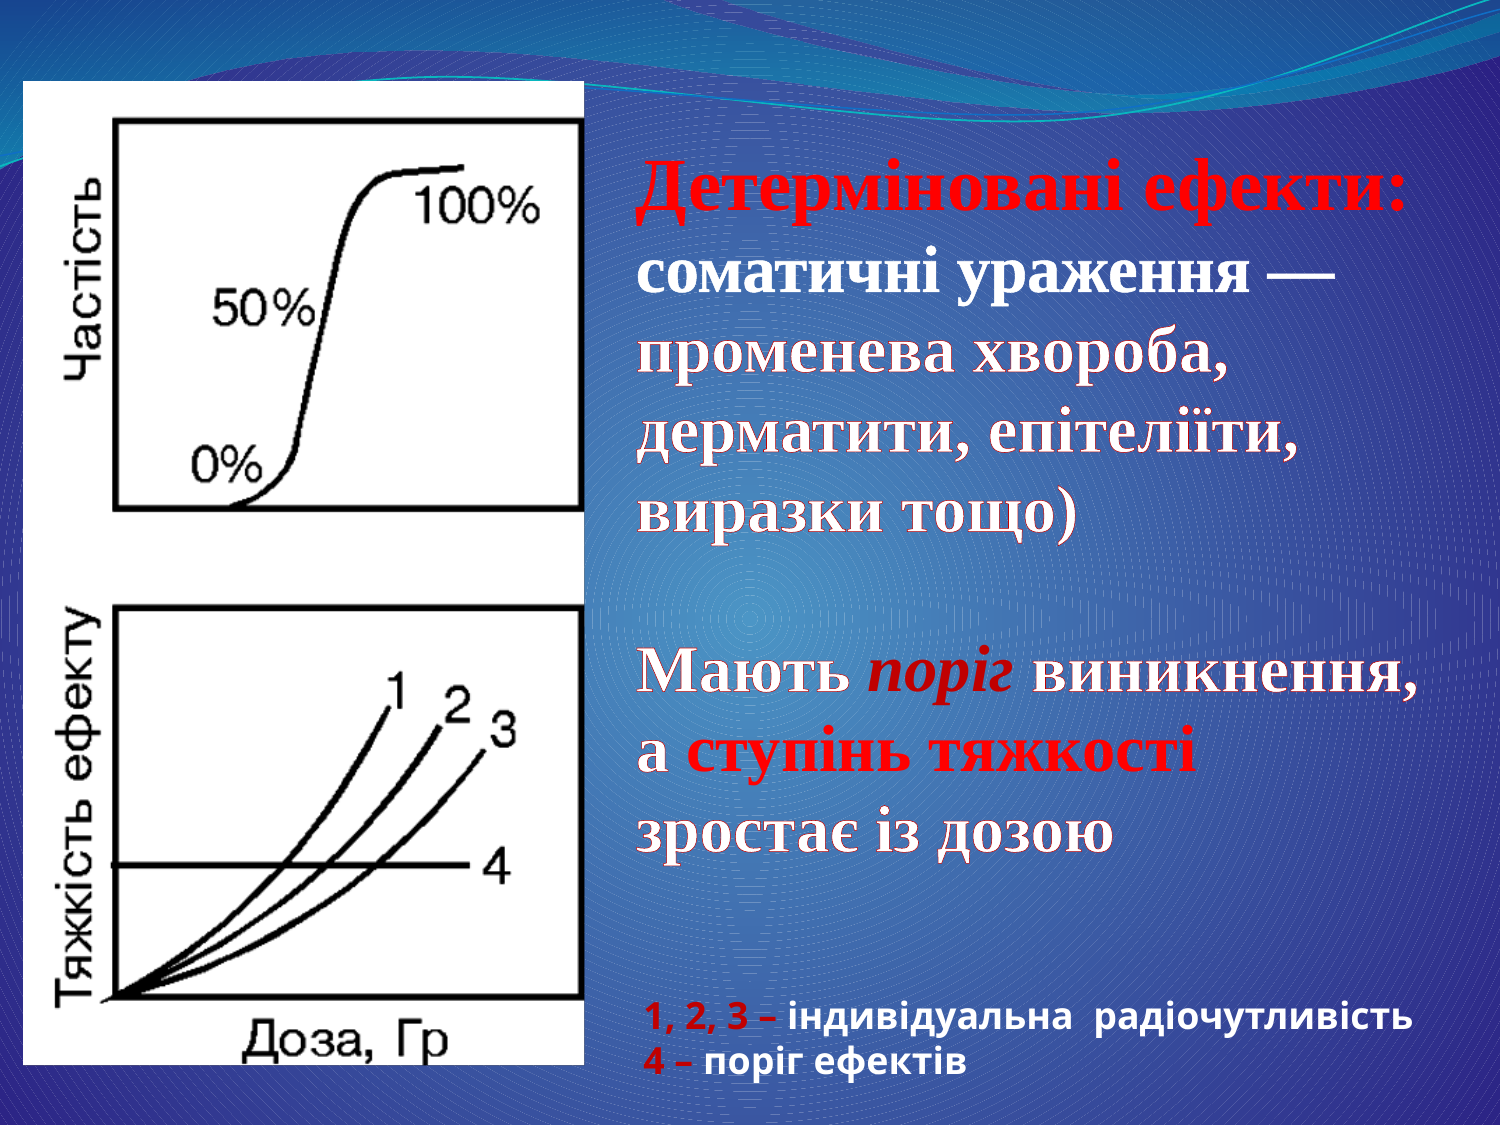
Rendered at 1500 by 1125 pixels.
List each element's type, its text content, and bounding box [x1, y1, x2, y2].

text_box 1, 2, 3 – індивідуальна радіочутливість 4 – поріг ефектів [628, 984, 1429, 1090]
text_box Детерміновані ефекти: соматичні ураження — променева хвороба, дерматити, епітеліїти, виразки тощо) Мають поріг виникнення, а ступінь тяжкості зростає із дозою [621, 127, 1442, 873]
picture [23, 81, 587, 1067]
